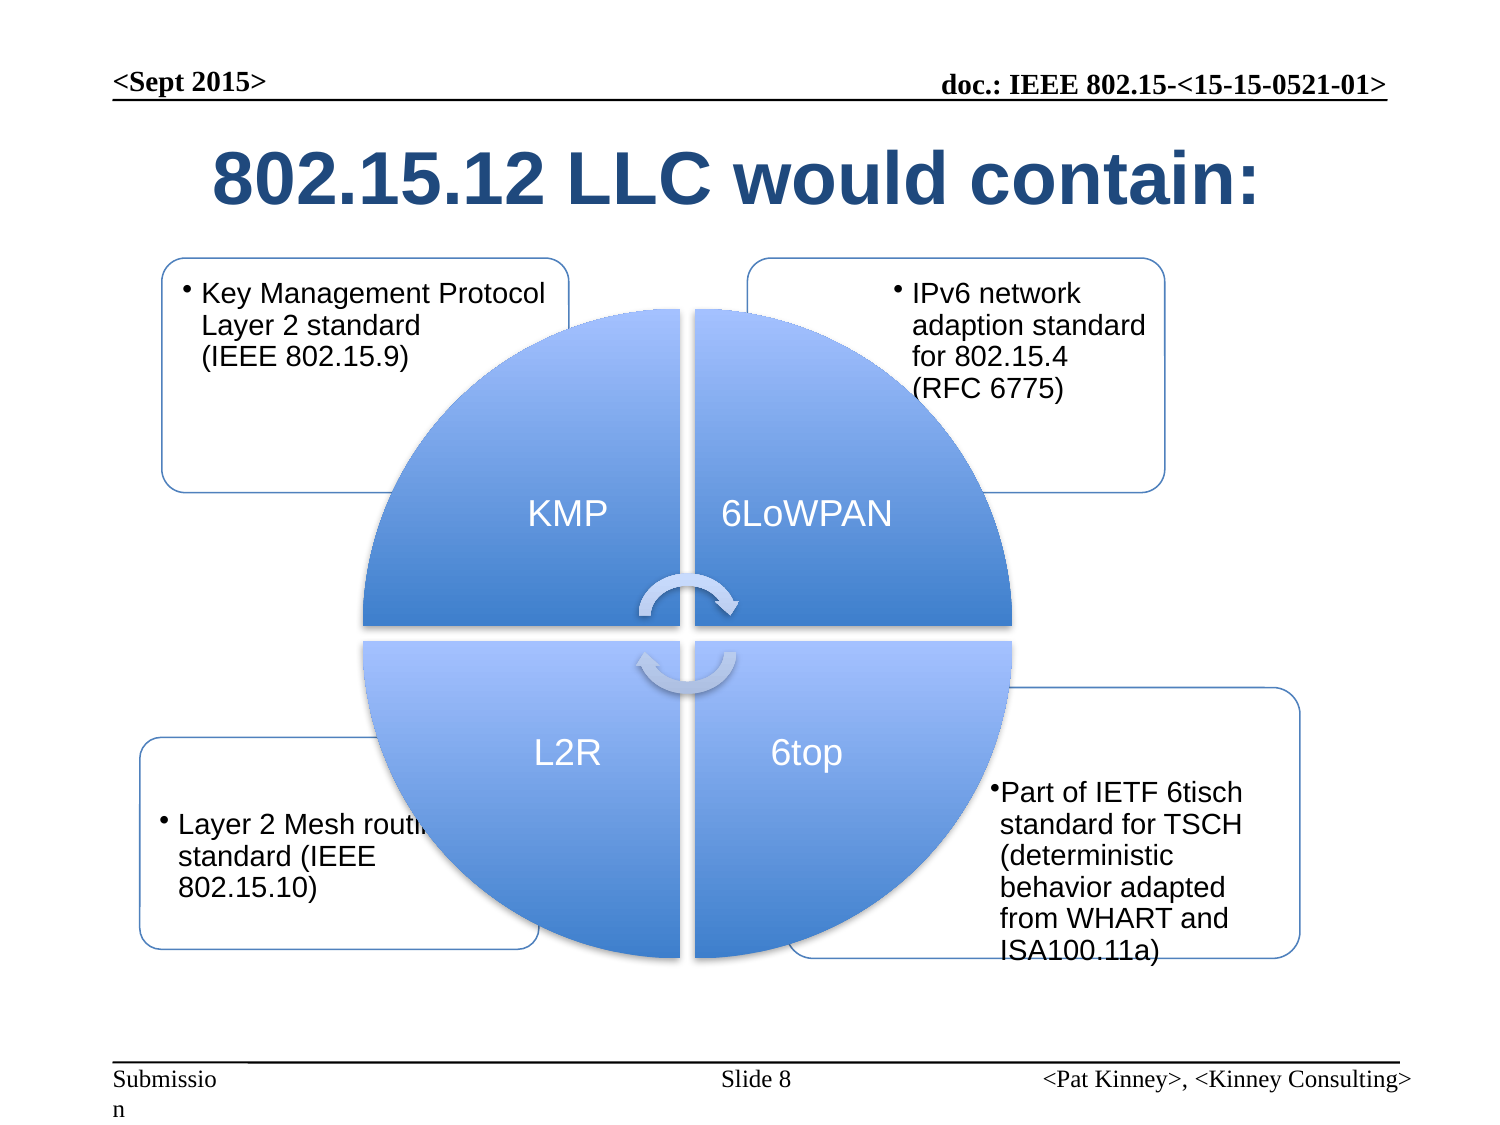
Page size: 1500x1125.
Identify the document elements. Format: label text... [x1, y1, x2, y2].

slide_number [112, 62, 375, 98]
title 802.15.12 LLC would contain: [99, 87, 1375, 263]
slide_number Slide 8 [712, 1062, 800, 1093]
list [74, 262, 1301, 1006]
footer <Pat Kinney>, <Kinney Consulting> [900, 1062, 1413, 1093]
